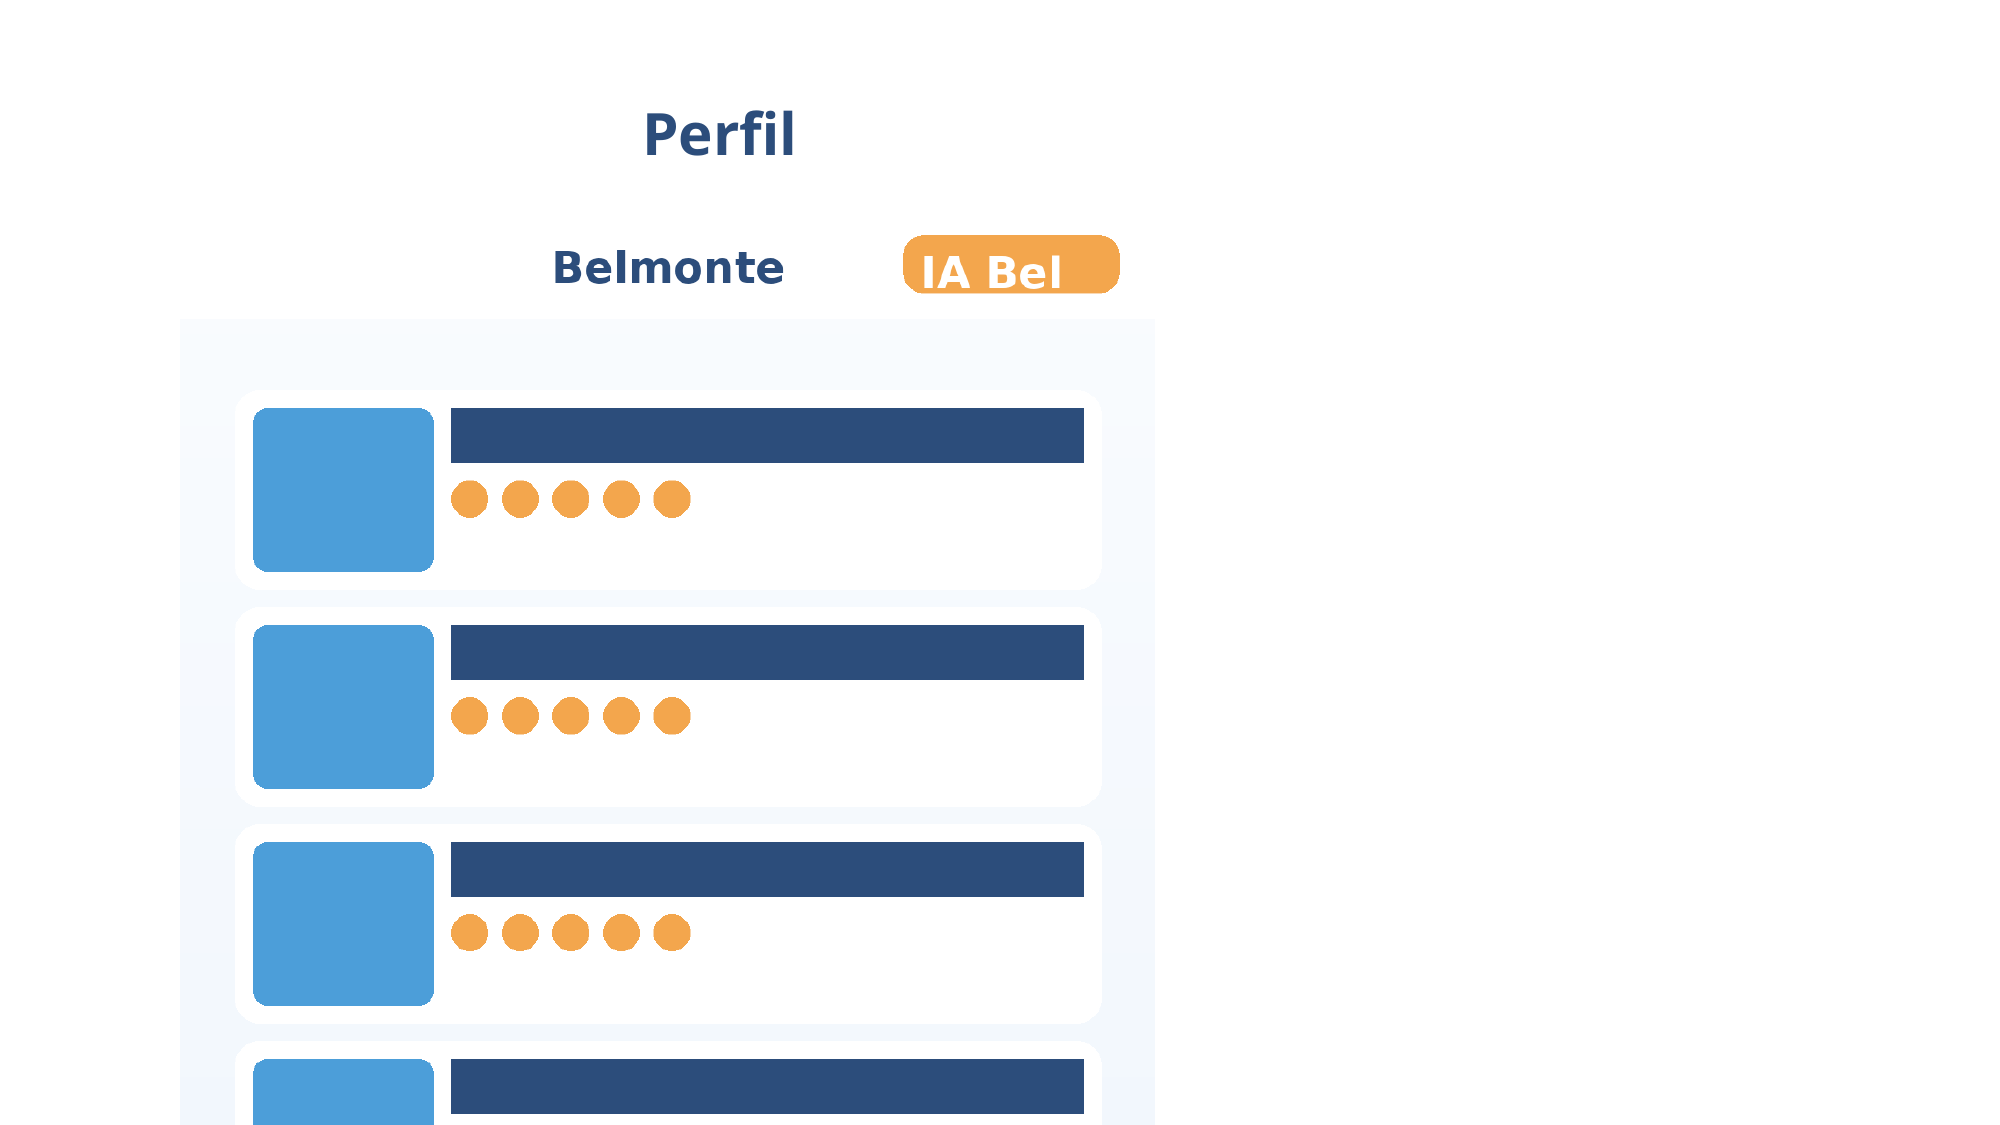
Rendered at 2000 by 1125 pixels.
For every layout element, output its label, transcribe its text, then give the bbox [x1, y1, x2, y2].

text_box Perfil [627, 90, 813, 175]
picture [179, 209, 1156, 1125]
